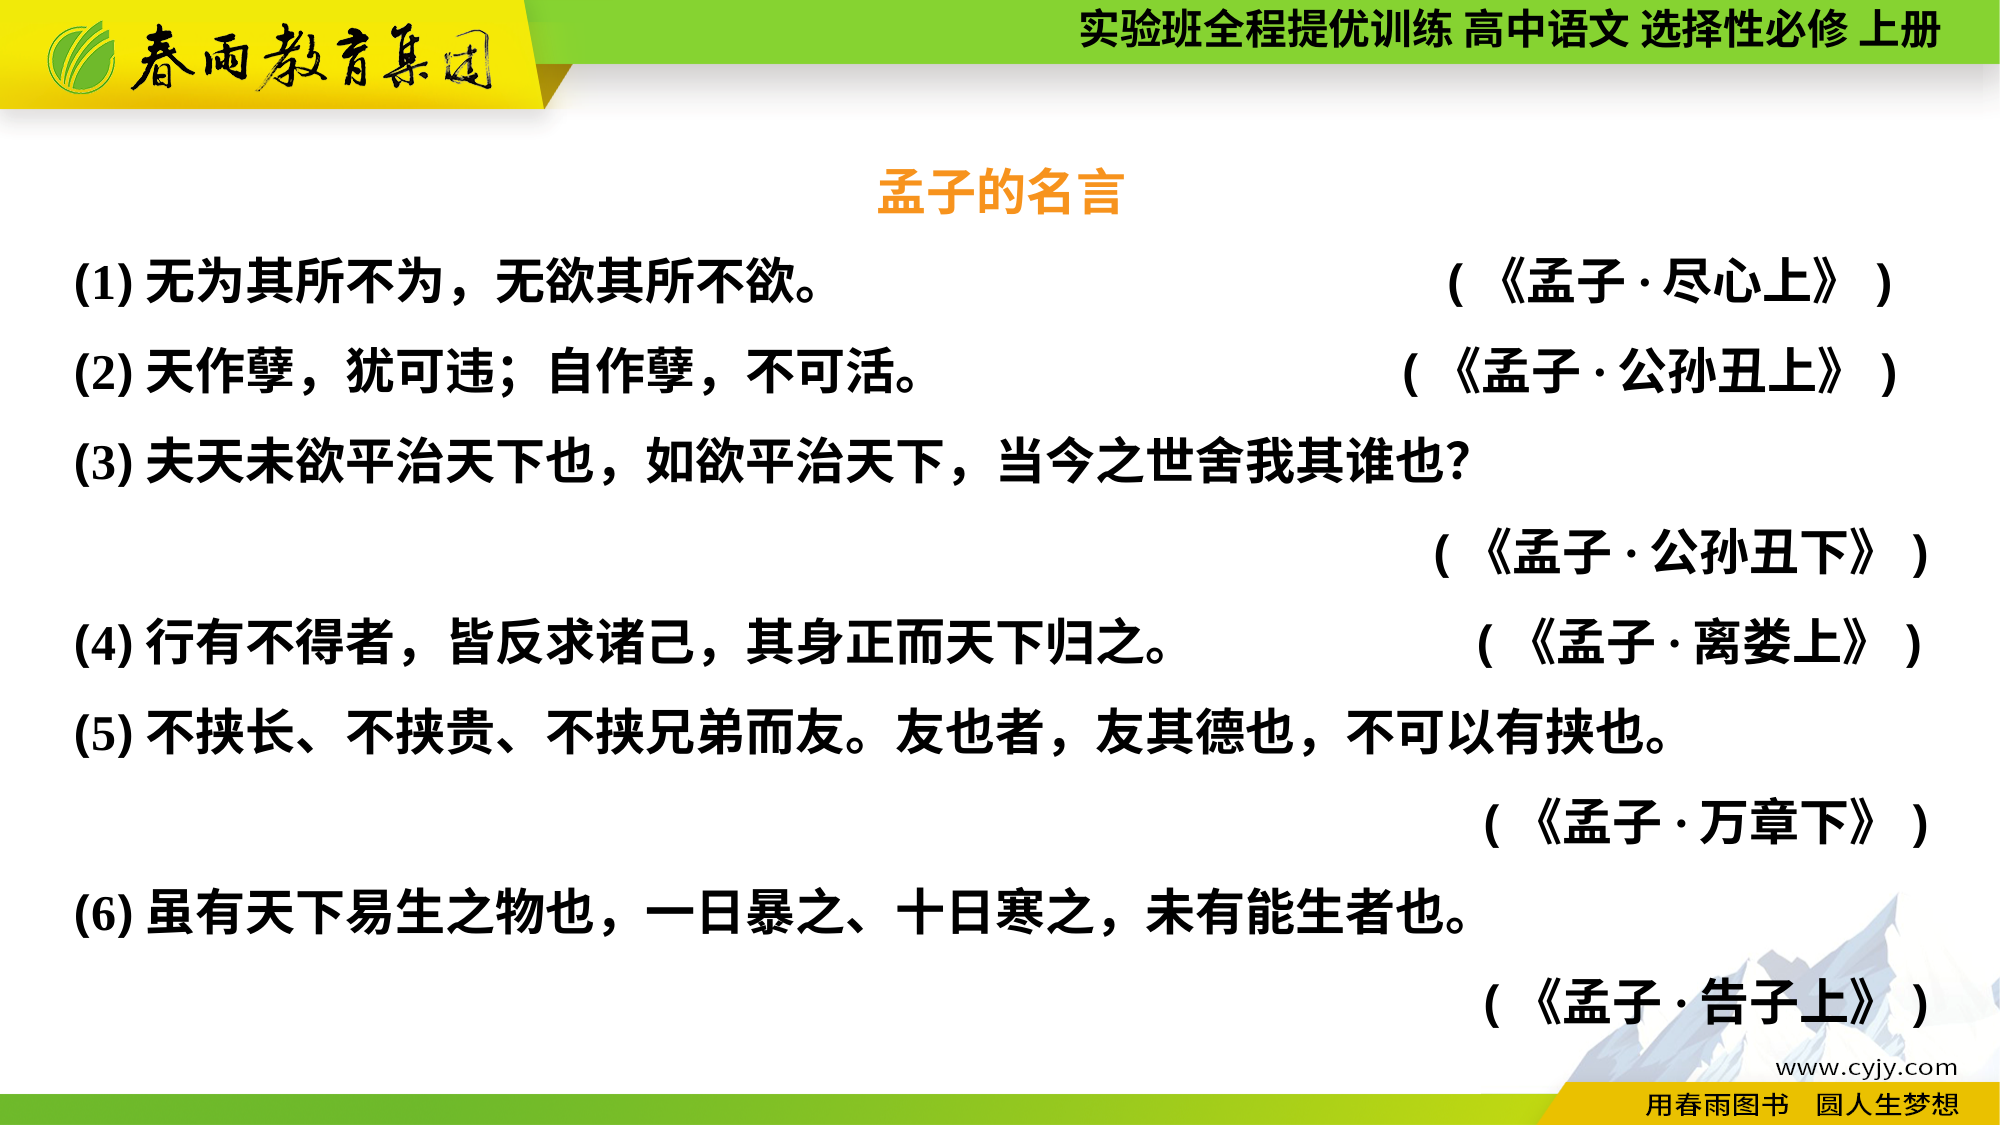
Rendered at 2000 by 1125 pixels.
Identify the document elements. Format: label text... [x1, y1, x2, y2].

list 孟子的名言 (1)无为其所不为，无欲其所不欲。 (《孟子·尽心上》) (2)天作孽，犹可违；自作孽，不可活。 (《孟子·公孙丑上》) (3)夫天未欲平治天下也，如欲平治天下，当今之世舍我其谁也？ (《孟子·公孙丑下》) (4)行有不得者，皆反求诸己，其身正而天下归之。 (《孟子·离娄上》) (5)不挟长、不挟贵、不挟兄弟而友。友也者，友其德也，不可以有挟也。 (《孟子·万章下》) (6)虽有天下易生之物也，一日暴之、十日寒之，未有能生者也。 (《孟子·告子上》) [59, 122, 1944, 1047]
picture [0, 0, 2000, 1125]
